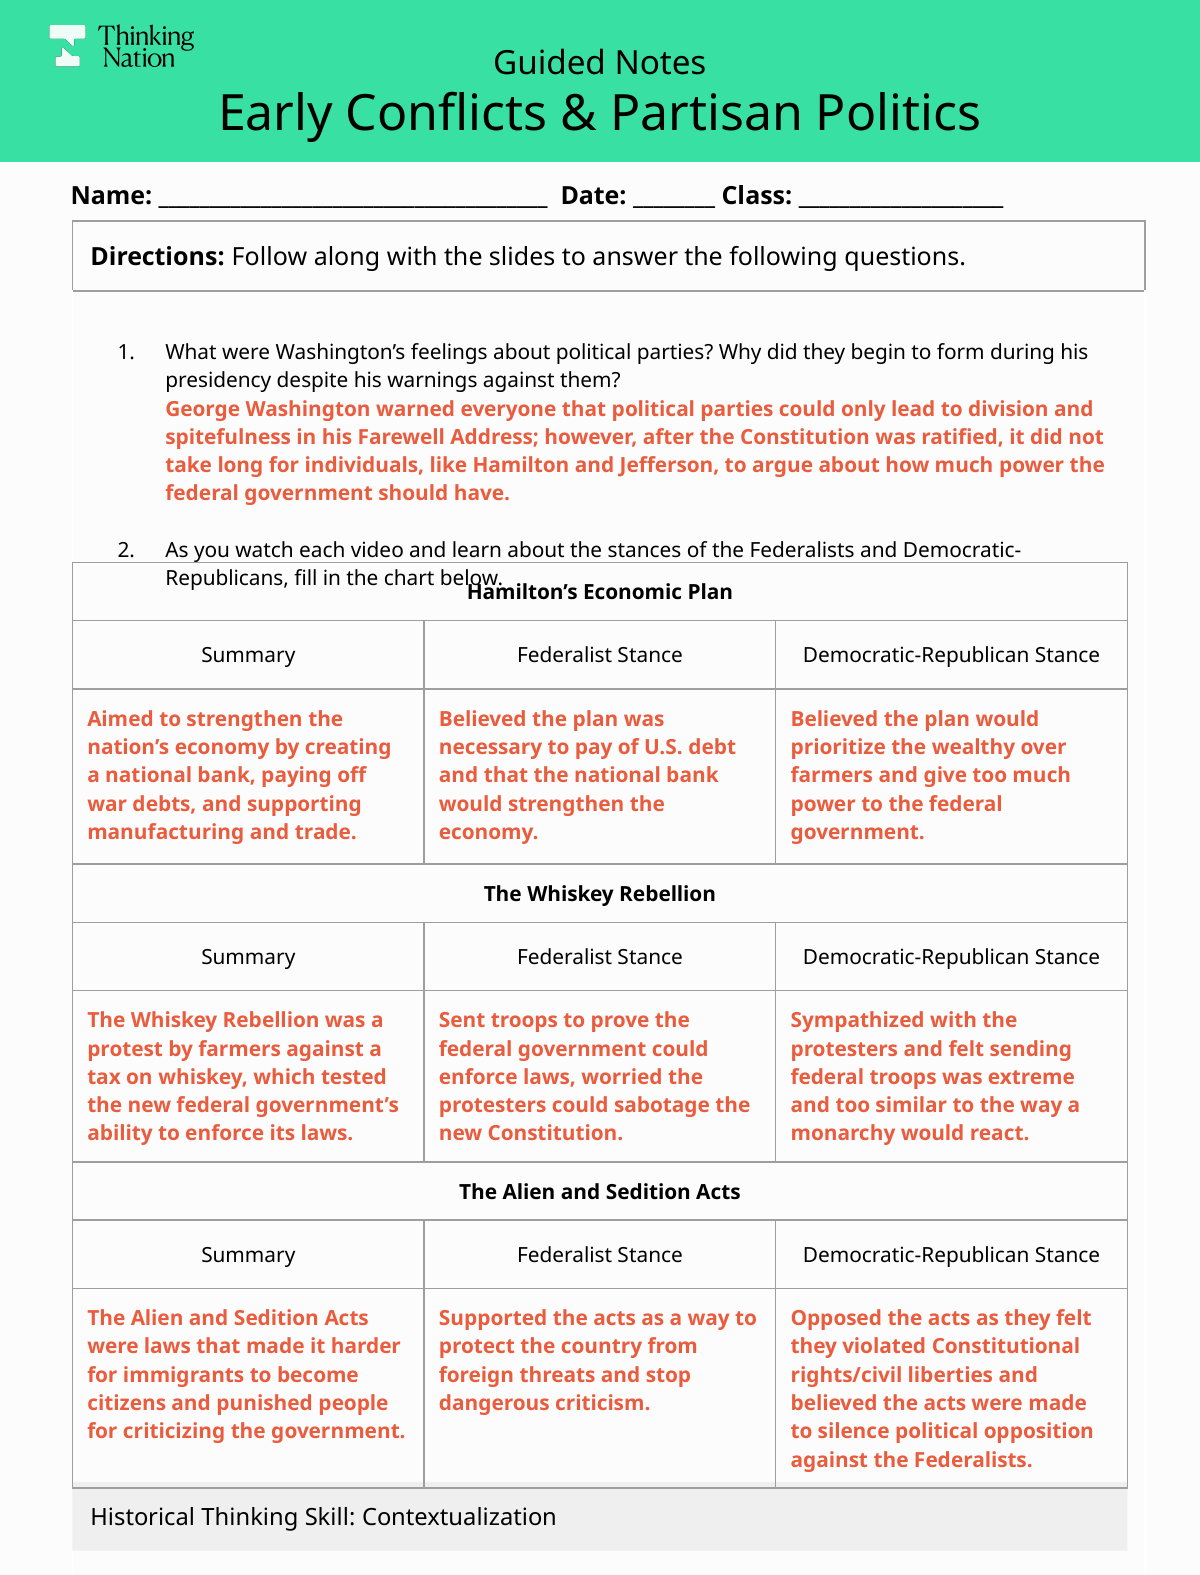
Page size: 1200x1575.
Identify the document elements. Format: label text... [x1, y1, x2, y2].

table_cell Democratic-Republican Stance [776, 923, 1127, 990]
table_cell Democratic-Republican Stance [776, 621, 1127, 688]
table_header Hamilton’s Economic Plan [73, 563, 1127, 620]
table_cell What were Washington’s feelings about political parties? Why did they begin to form during his presidency despite his warnings against them? George Washington warned everyone that political parties could only lead to division and spitefulness in his Farewell Address; however, after the Constitution was ratified, it did not take long for individuals, like Hamilton and Jefferson, to argue about how much power the federal government should have. As you watch each video and learn about the stances of the Federalists and Democratic-Republicans, fill in the chart below. [73, 292, 1144, 1575]
table_cell Democratic-Republican Stance [776, 1221, 1127, 1288]
table_cell Believed the plan would prioritize the wealthy over farmers and give too much power to the federal government. [776, 690, 1127, 863]
table_cell Supported the acts as a way to protect the country from foreign threats and stop dangerous criticism. [425, 1289, 775, 1487]
table_cell Summary [73, 1221, 423, 1288]
table_cell The Whiskey Rebellion was a protest by farmers against a tax on whiskey, which tested the new federal government’s ability to enforce its laws. [73, 991, 423, 1161]
table_cell Summary [73, 923, 423, 990]
table_cell Opposed the acts as they felt they violated Constitutional rights/civil liberties and believed the acts were made to silence political opposition against the Federalists. [776, 1289, 1127, 1487]
text_box Guided Notes Early Conflicts & Partisan Politics [0, 0, 1200, 162]
table_cell The Alien and Sedition Acts [73, 1163, 1127, 1219]
table_cell Aimed to strengthen the nation’s economy by creating a national bank, paying off war debts, and supporting manufacturing and trade. [73, 690, 423, 863]
table_cell Federalist Stance [425, 1221, 775, 1288]
table_header Directions: Follow along with the slides to answer the following questions. [73, 224, 1144, 290]
table_cell Believed the plan was necessary to pay of U.S. debt and that the national bank would strengthen the economy. [425, 690, 775, 863]
table_cell Sympathized with the protesters and felt sending federal troops was extreme and too similar to the way a monarchy would react. [776, 991, 1127, 1161]
table_cell The Alien and Sedition Acts were laws that made it harder for immigrants to become citizens and punished people for criticizing the government. [73, 1289, 423, 1487]
picture [33, 10, 199, 80]
text_box Historical Thinking Skill: Contextualization [72, 1489, 1128, 1551]
table_cell Summary [73, 621, 423, 688]
table_cell Federalist Stance [425, 621, 775, 688]
text_box Name: ______________________________________ Date: ________ Class: ____________________ [55, 164, 1200, 224]
table_cell Sent troops to prove the federal government could enforce laws, worried the protesters could sabotage the new Constitution. [425, 991, 775, 1161]
table_cell Federalist Stance [425, 923, 775, 990]
table_cell The Whiskey Rebellion [73, 865, 1127, 922]
